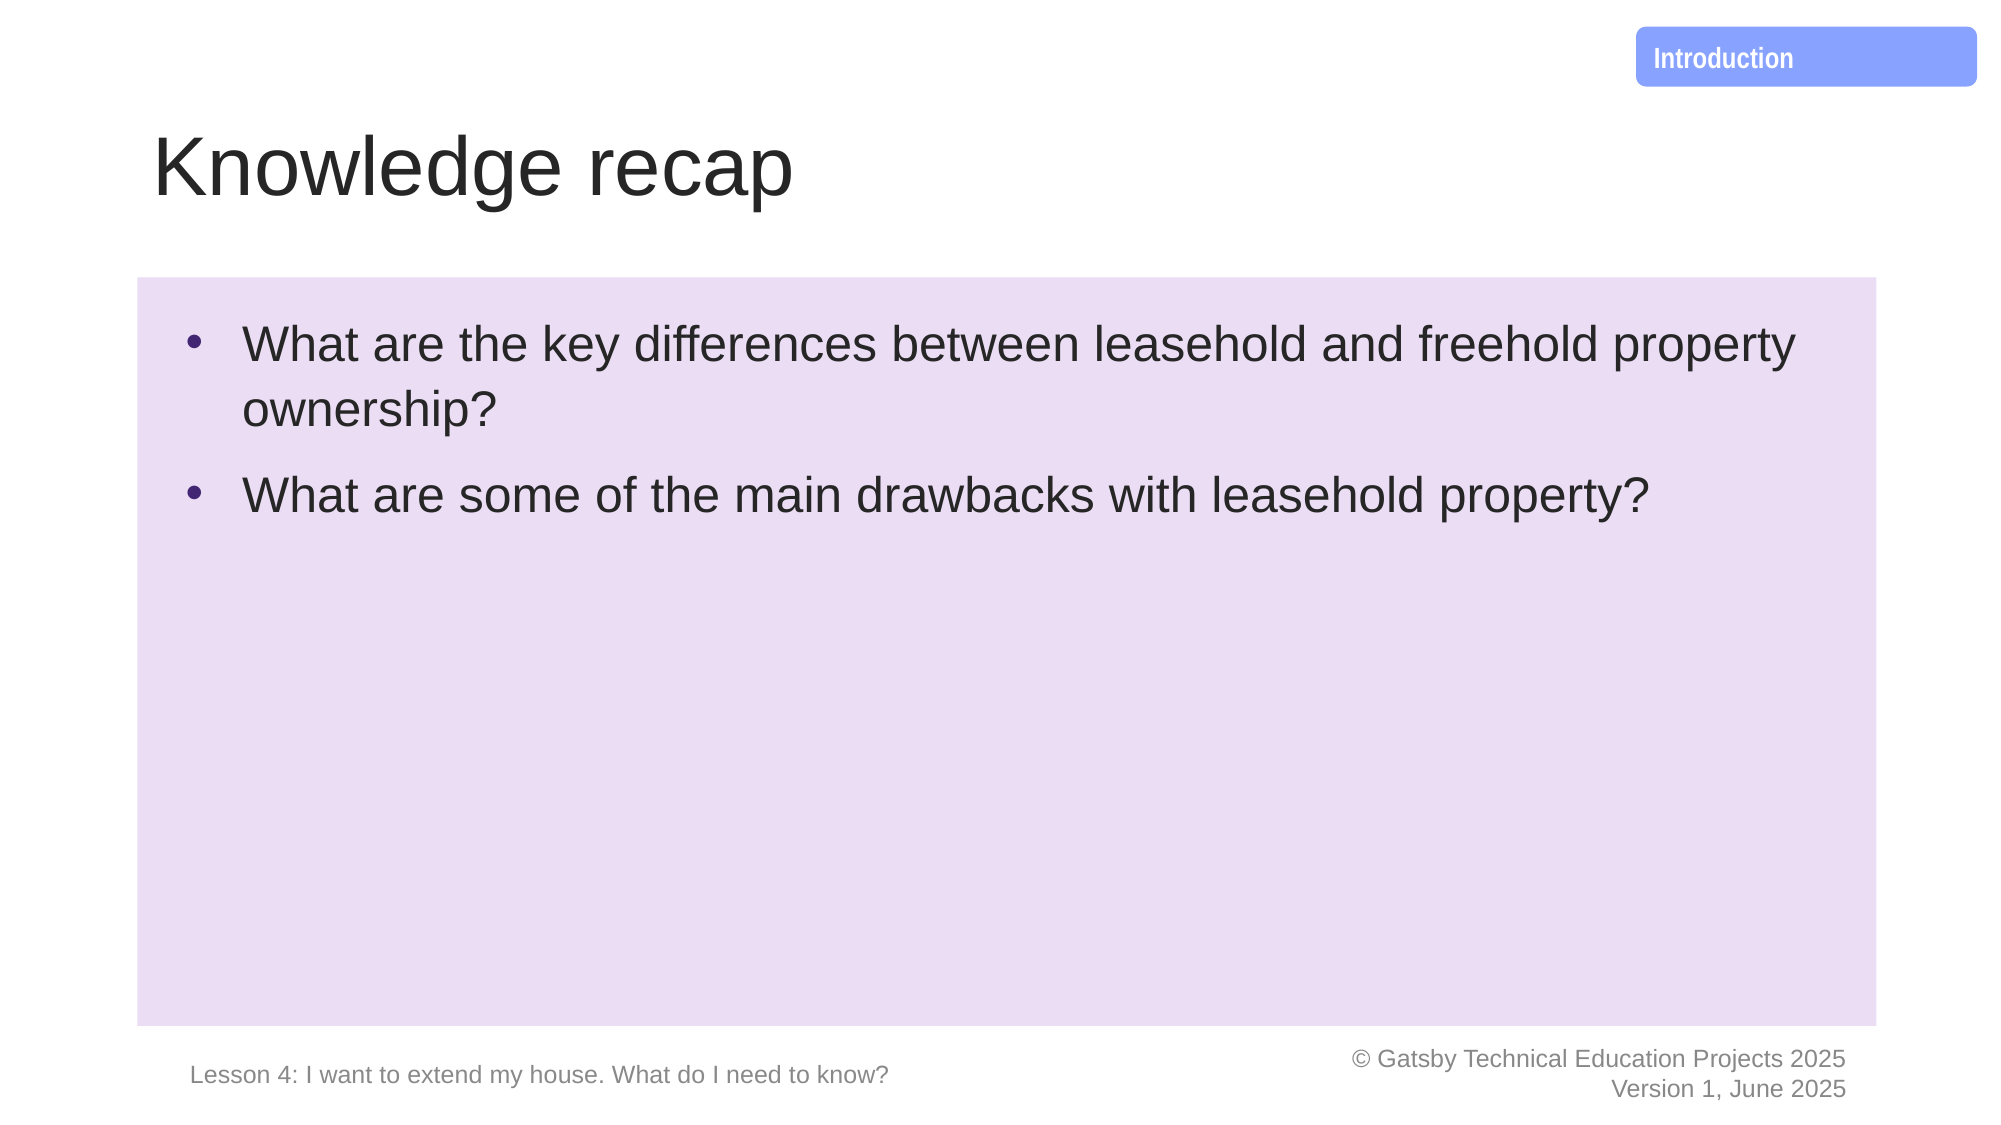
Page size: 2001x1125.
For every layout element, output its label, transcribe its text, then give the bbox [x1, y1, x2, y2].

text_box Introduction [1636, 26, 1978, 87]
list Lesson 4: I want to extend my house. What do I need to know? [137, 1042, 924, 1103]
title Knowledge recap [137, 59, 1863, 277]
list What are the key differences between leasehold and freehold property ownership? What are some of the main drawbacks with leasehold property? [137, 277, 1877, 1026]
